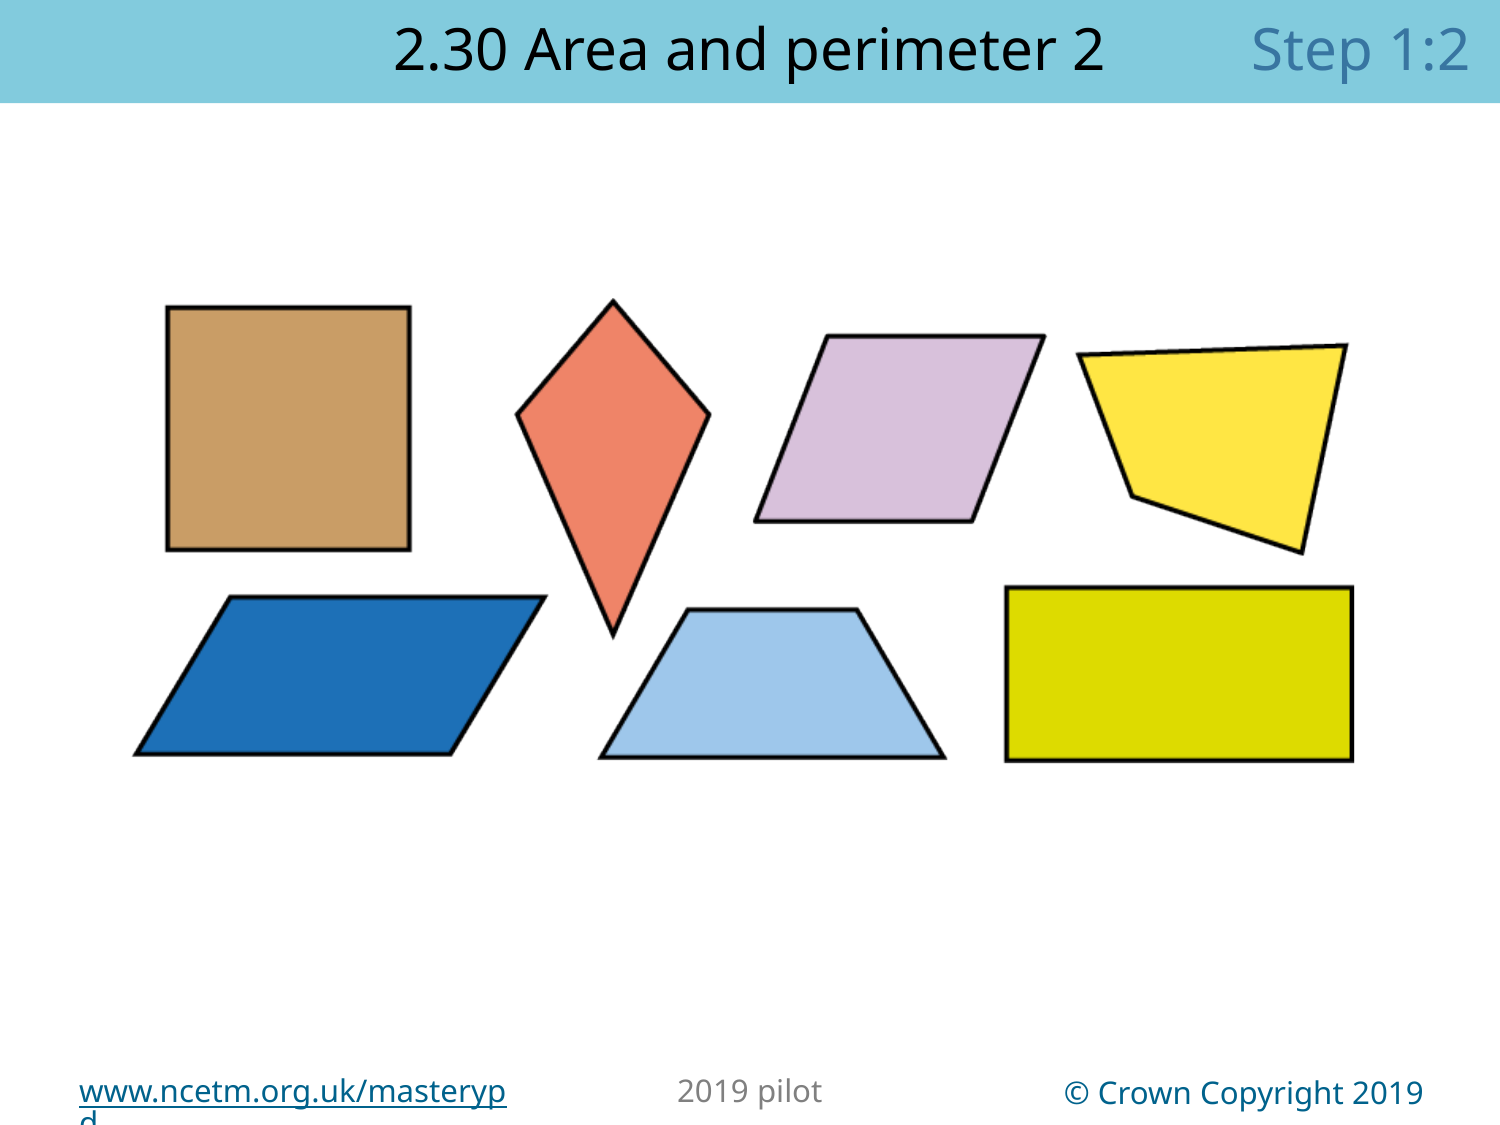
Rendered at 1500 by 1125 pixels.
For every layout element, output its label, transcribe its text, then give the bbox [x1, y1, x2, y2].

list Step 1:2 [0, 0, 1500, 104]
picture [101, 298, 1399, 827]
